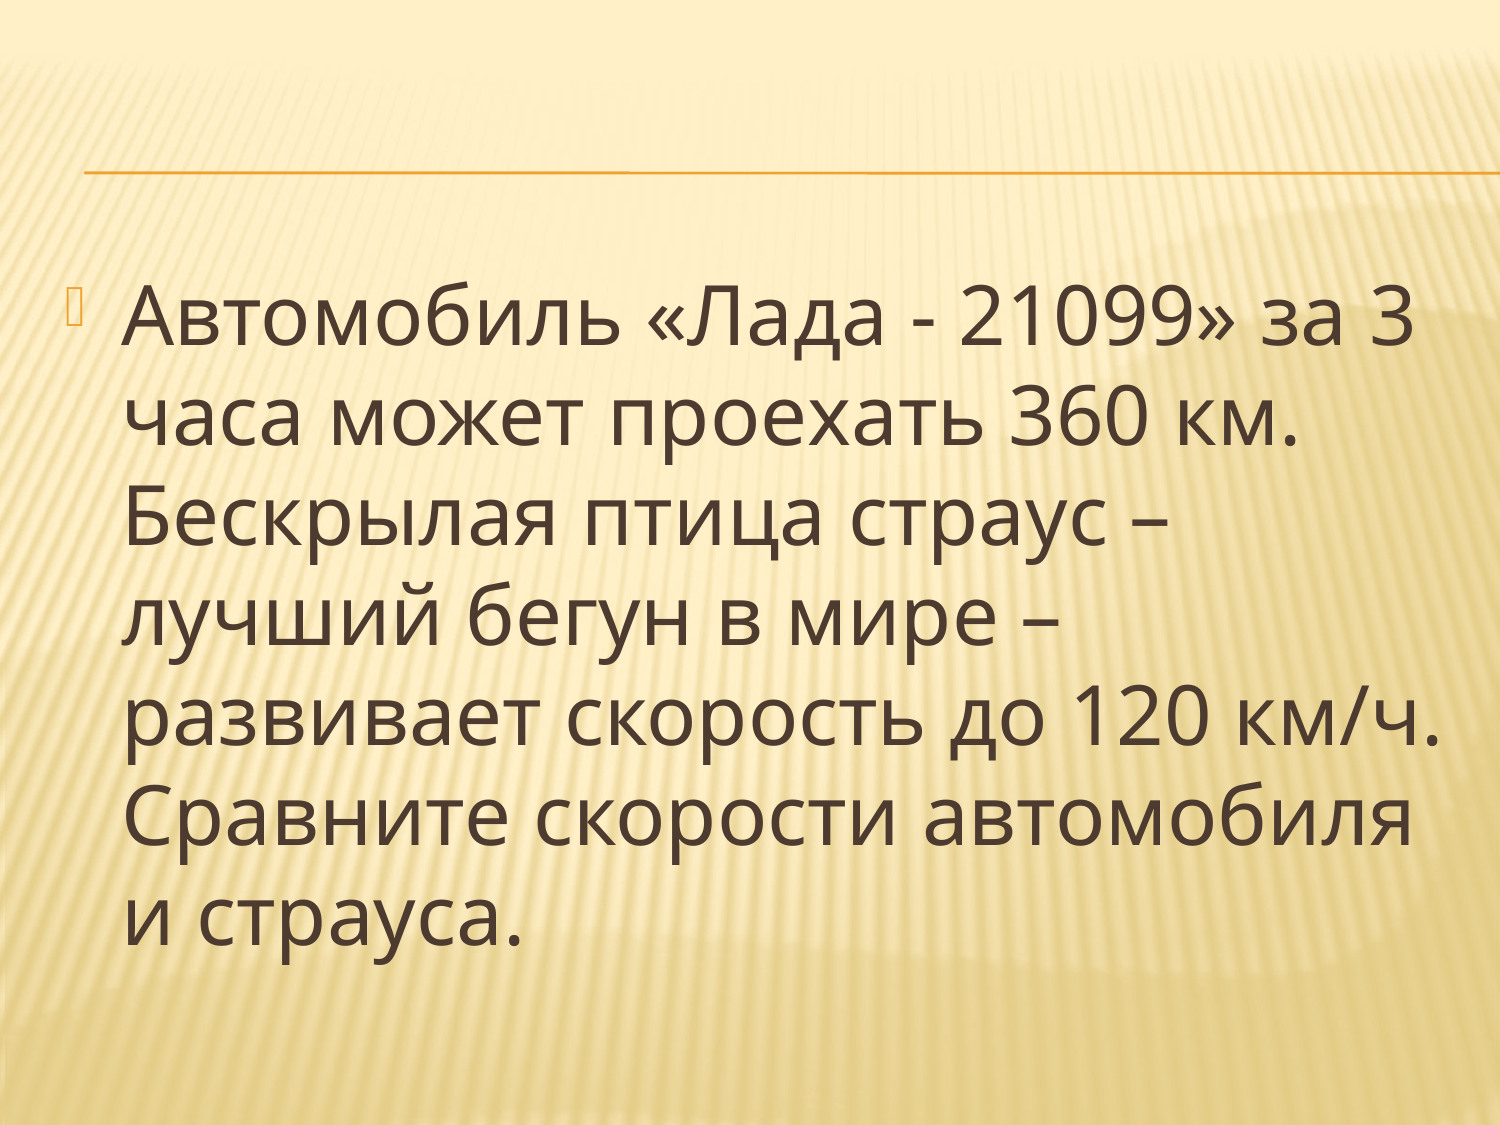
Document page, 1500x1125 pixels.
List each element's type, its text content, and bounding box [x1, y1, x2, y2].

list Автомобиль «Лада - 21099» за 3 часа может проехать 360 км. Бескрылая птица страус – лучший бегун в мире – развивает скорость до 120 км/ч. Сравните скорости автомобиля и страуса. [50, 254, 1475, 998]
